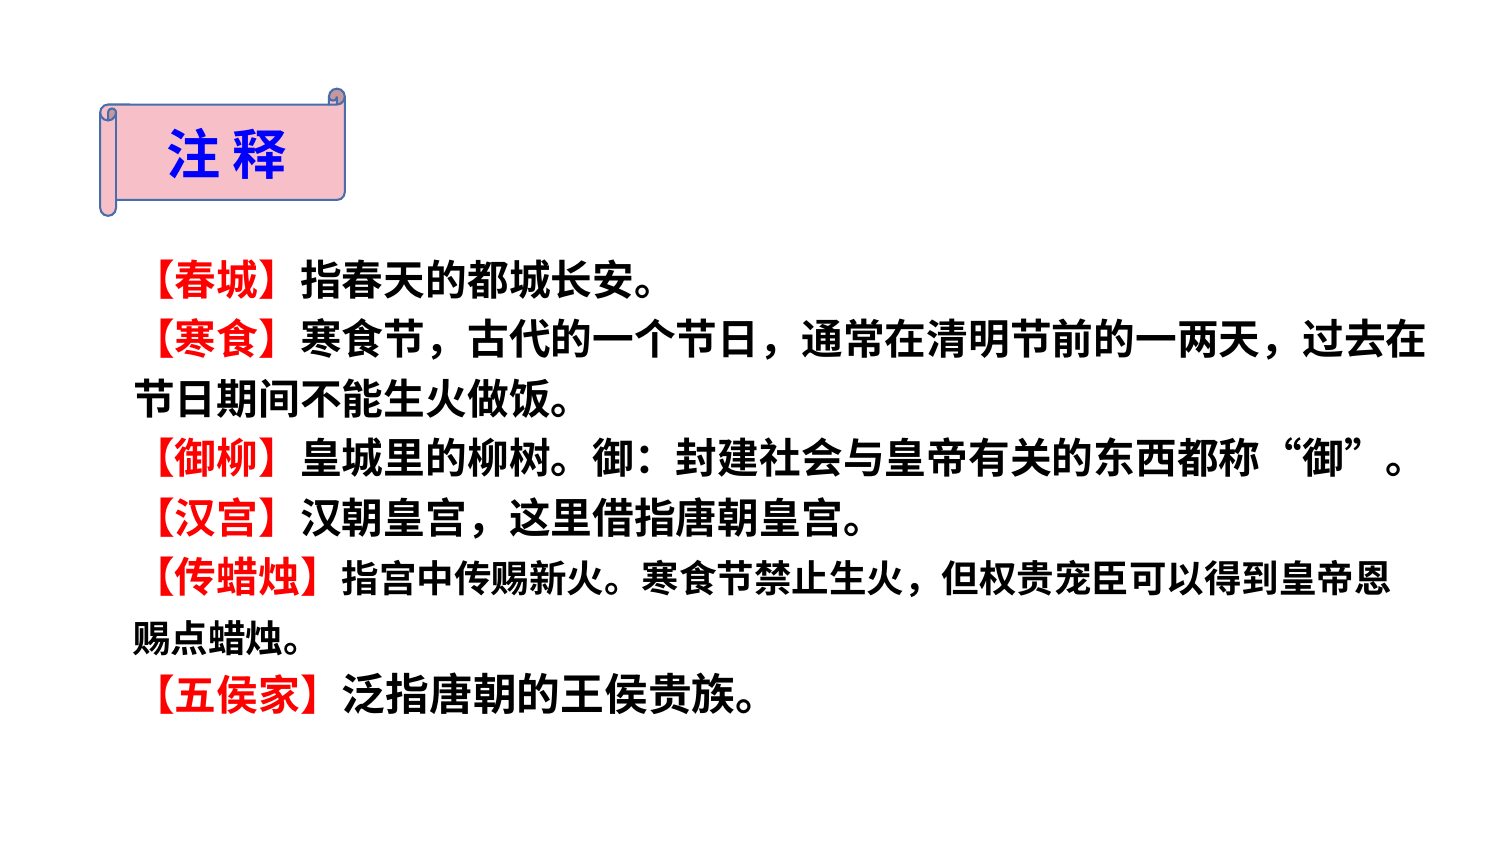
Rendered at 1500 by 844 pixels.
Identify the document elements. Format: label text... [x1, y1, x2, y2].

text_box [100, 88, 345, 216]
text_box 【春城】指春天的都城长安。 【寒食】寒食节，古代的一个节日，通常在清明节前的一两天，过去在节日期间不能生火做饭。 【御柳】皇城里的柳树。御：封建社会与皇帝有关的东西都称“御”。 【汉宫】汉朝皇宫，这里借指唐朝皇宫。 【传蜡烛】指宫中传赐新火。寒食节禁止生火，但权贵宠臣可以得到皇帝恩赐点蜡烛。 【五侯家】泛指唐朝的王侯贵族。 [121, 238, 1441, 725]
